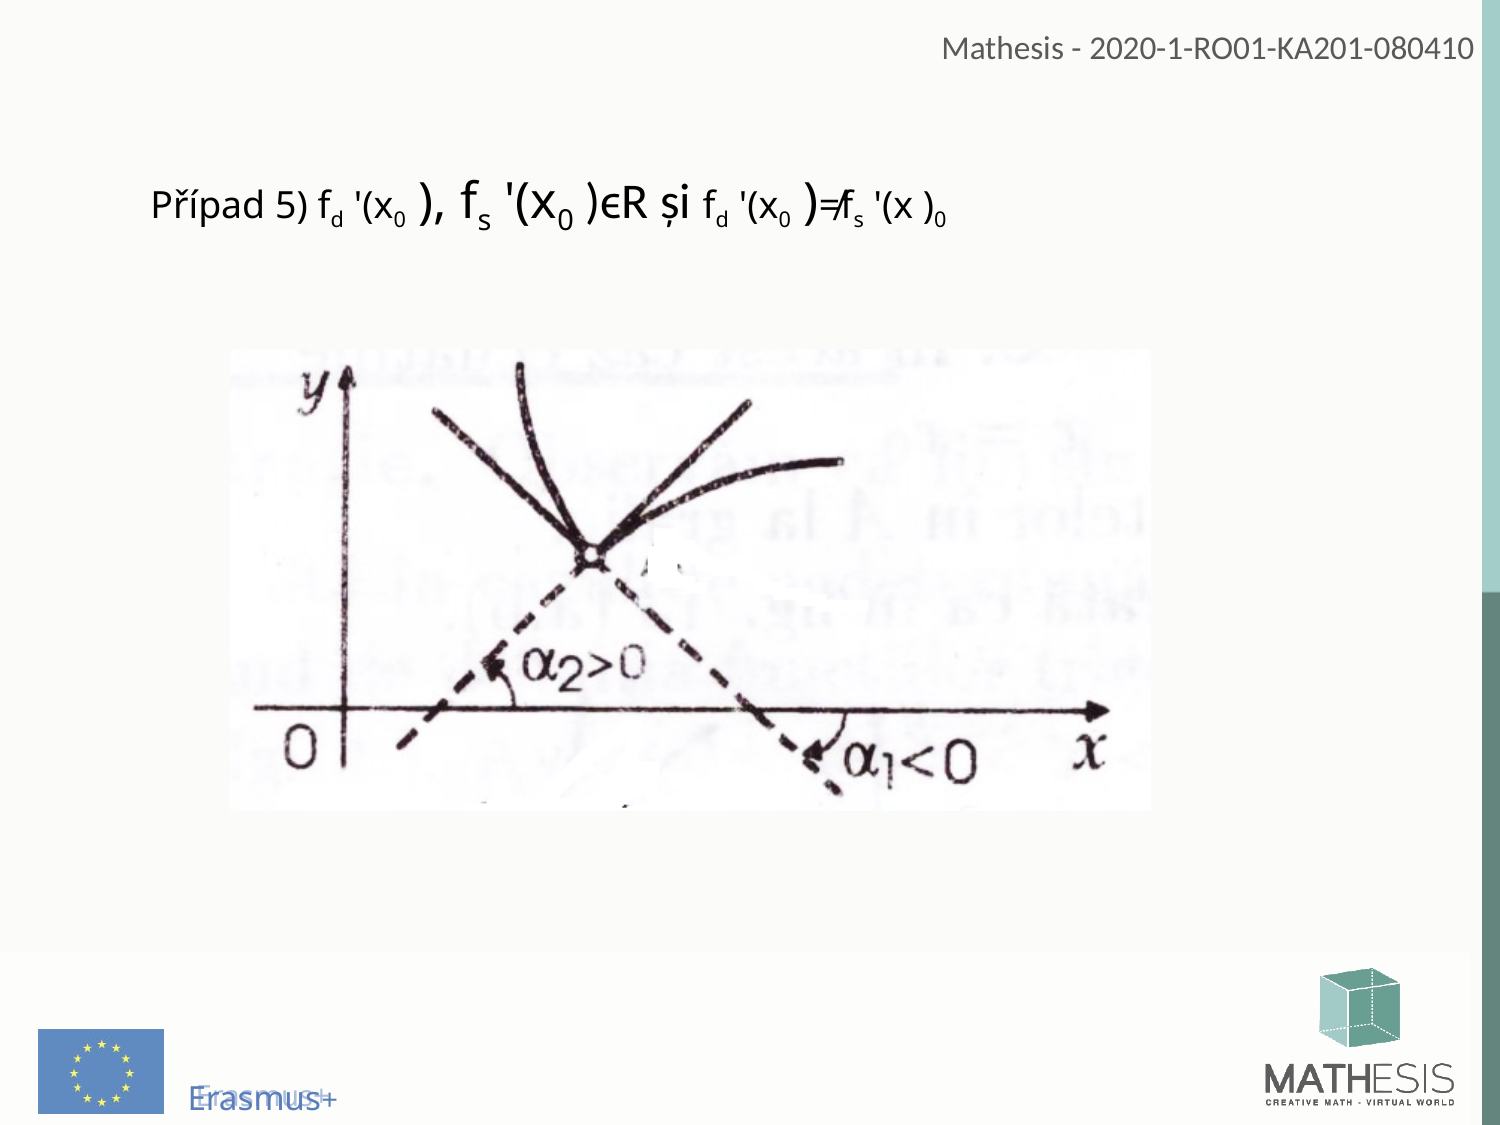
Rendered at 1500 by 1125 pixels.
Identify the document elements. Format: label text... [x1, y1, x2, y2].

text_box Případ 5) fd '(x0 ), fs '(x0 )ϵR și fd '(x0 )≠fs '(x )0 [135, 160, 987, 244]
picture [229, 349, 1152, 811]
